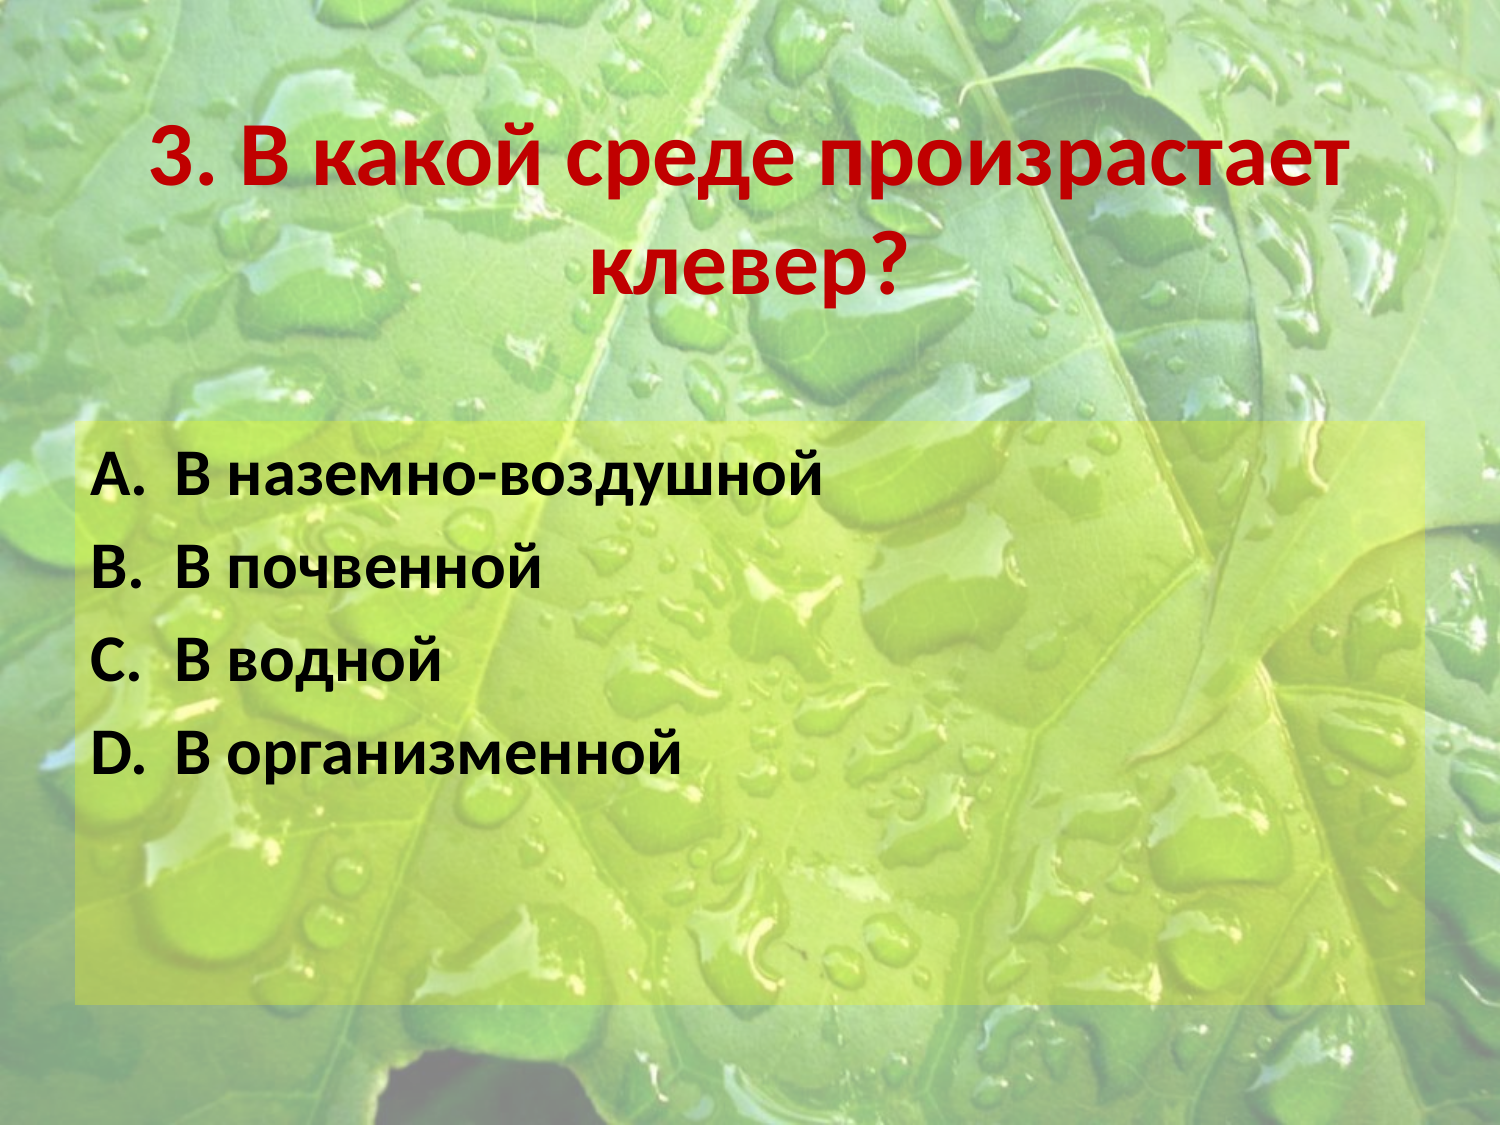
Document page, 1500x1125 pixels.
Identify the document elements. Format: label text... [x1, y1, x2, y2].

list В наземно-воздушной В почвенной В водной В организменной [75, 420, 1425, 1005]
title 3. В какой среде произрастает клевер? [75, 45, 1425, 362]
